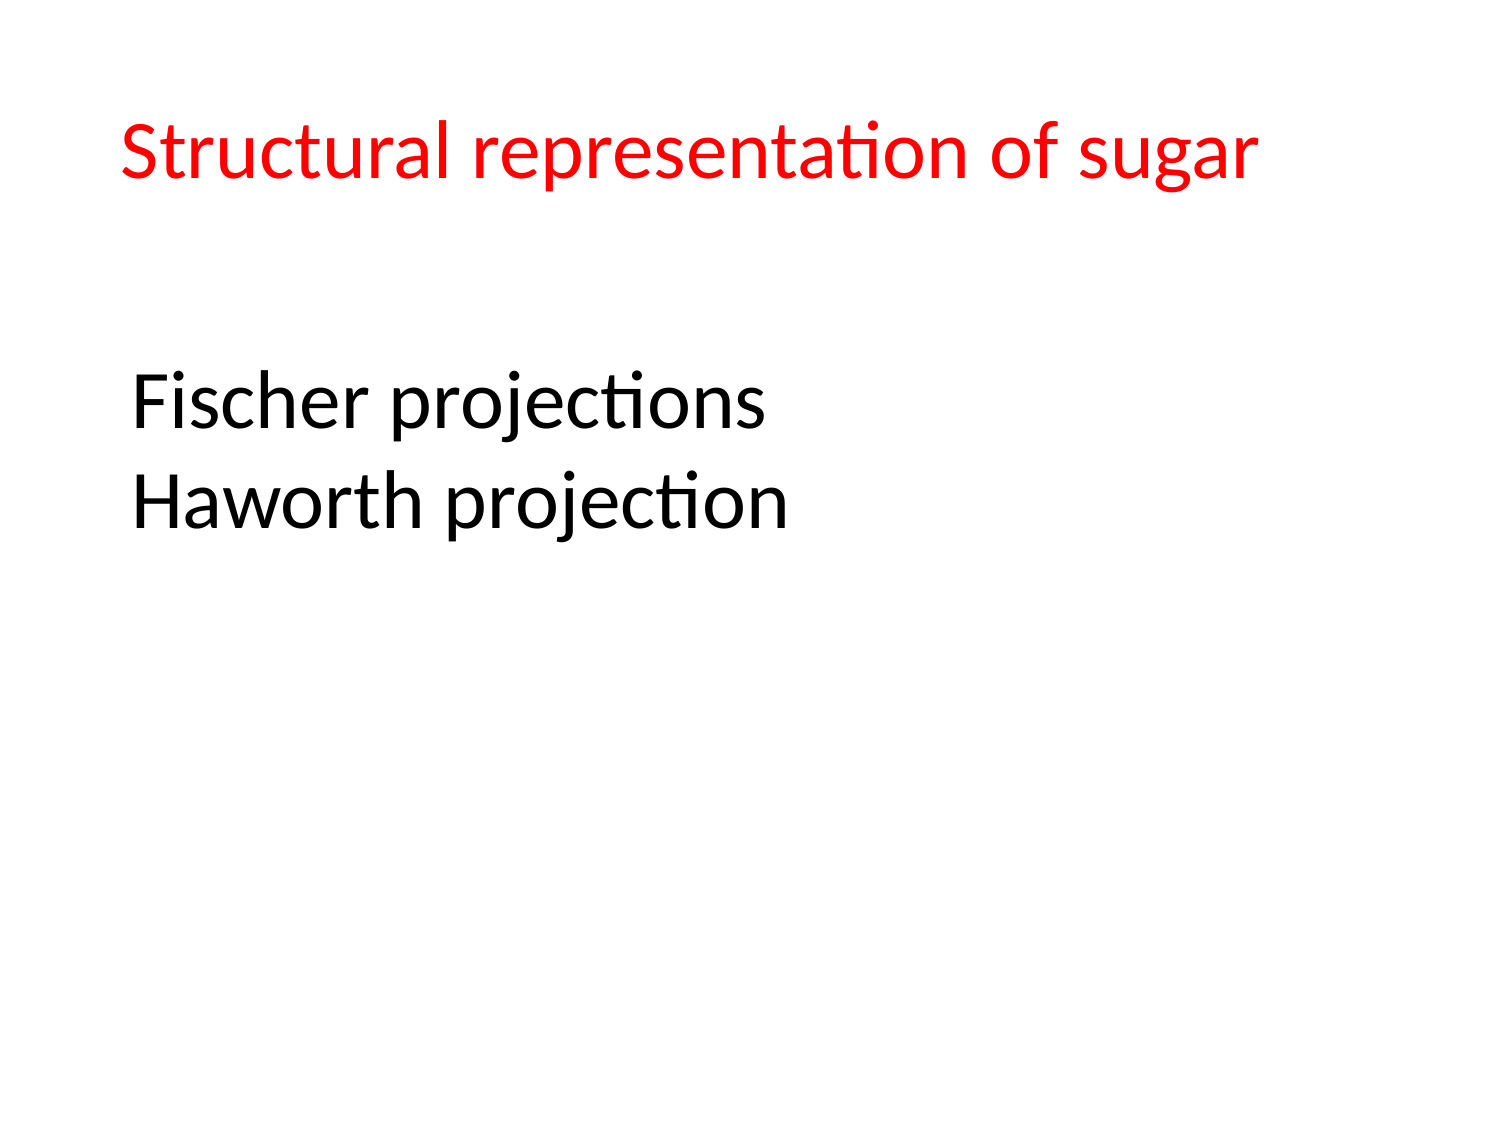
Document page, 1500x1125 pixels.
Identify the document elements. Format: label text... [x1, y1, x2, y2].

text_box Fischer projections Haworth projection [116, 337, 806, 553]
text_box Structural representation of sugar [106, 87, 1277, 203]
